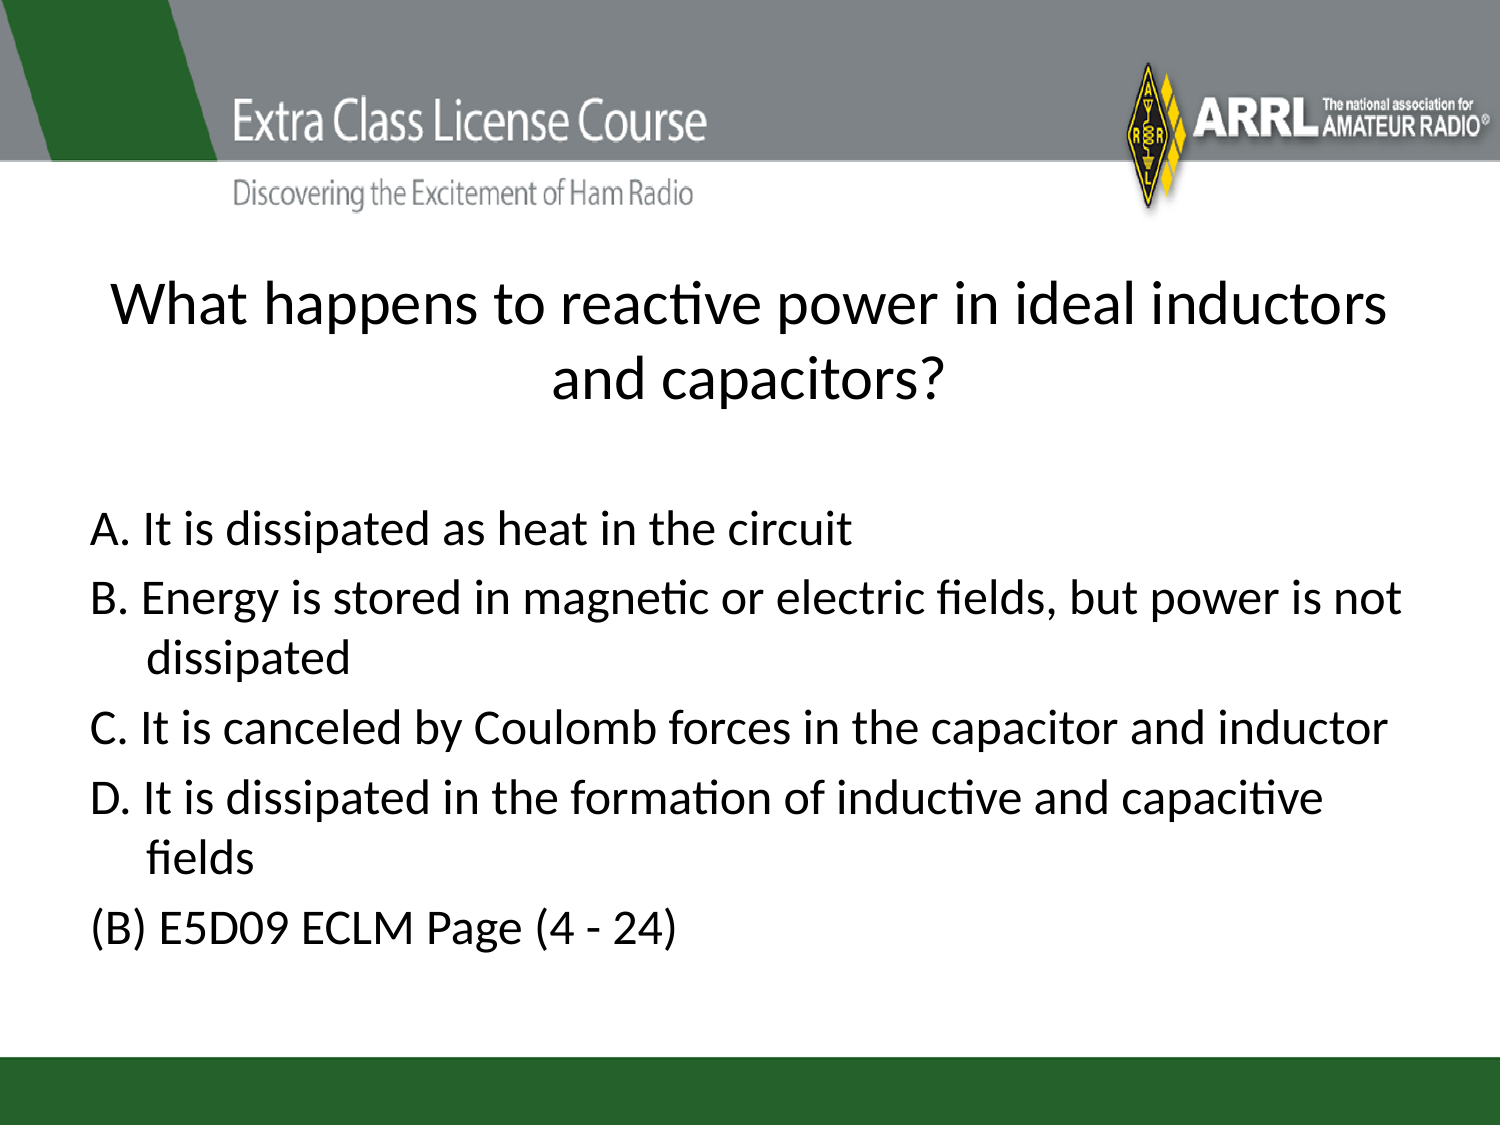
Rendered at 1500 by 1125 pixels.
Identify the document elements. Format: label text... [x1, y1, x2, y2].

list A. It is dissipated as heat in the circuit B. Energy is stored in magnetic or electric fields, but power is not dissipated C. It is canceled by Coulomb forces in the capacitor and inductor D. It is dissipated in the formation of inductive and capacitive fields (B) E5D09 ECLM Page (4 - 24) [75, 487, 1425, 1005]
title What happens to reactive power in ideal inductors and capacitors? [75, 254, 1425, 435]
picture [0, 0, 1500, 1125]
